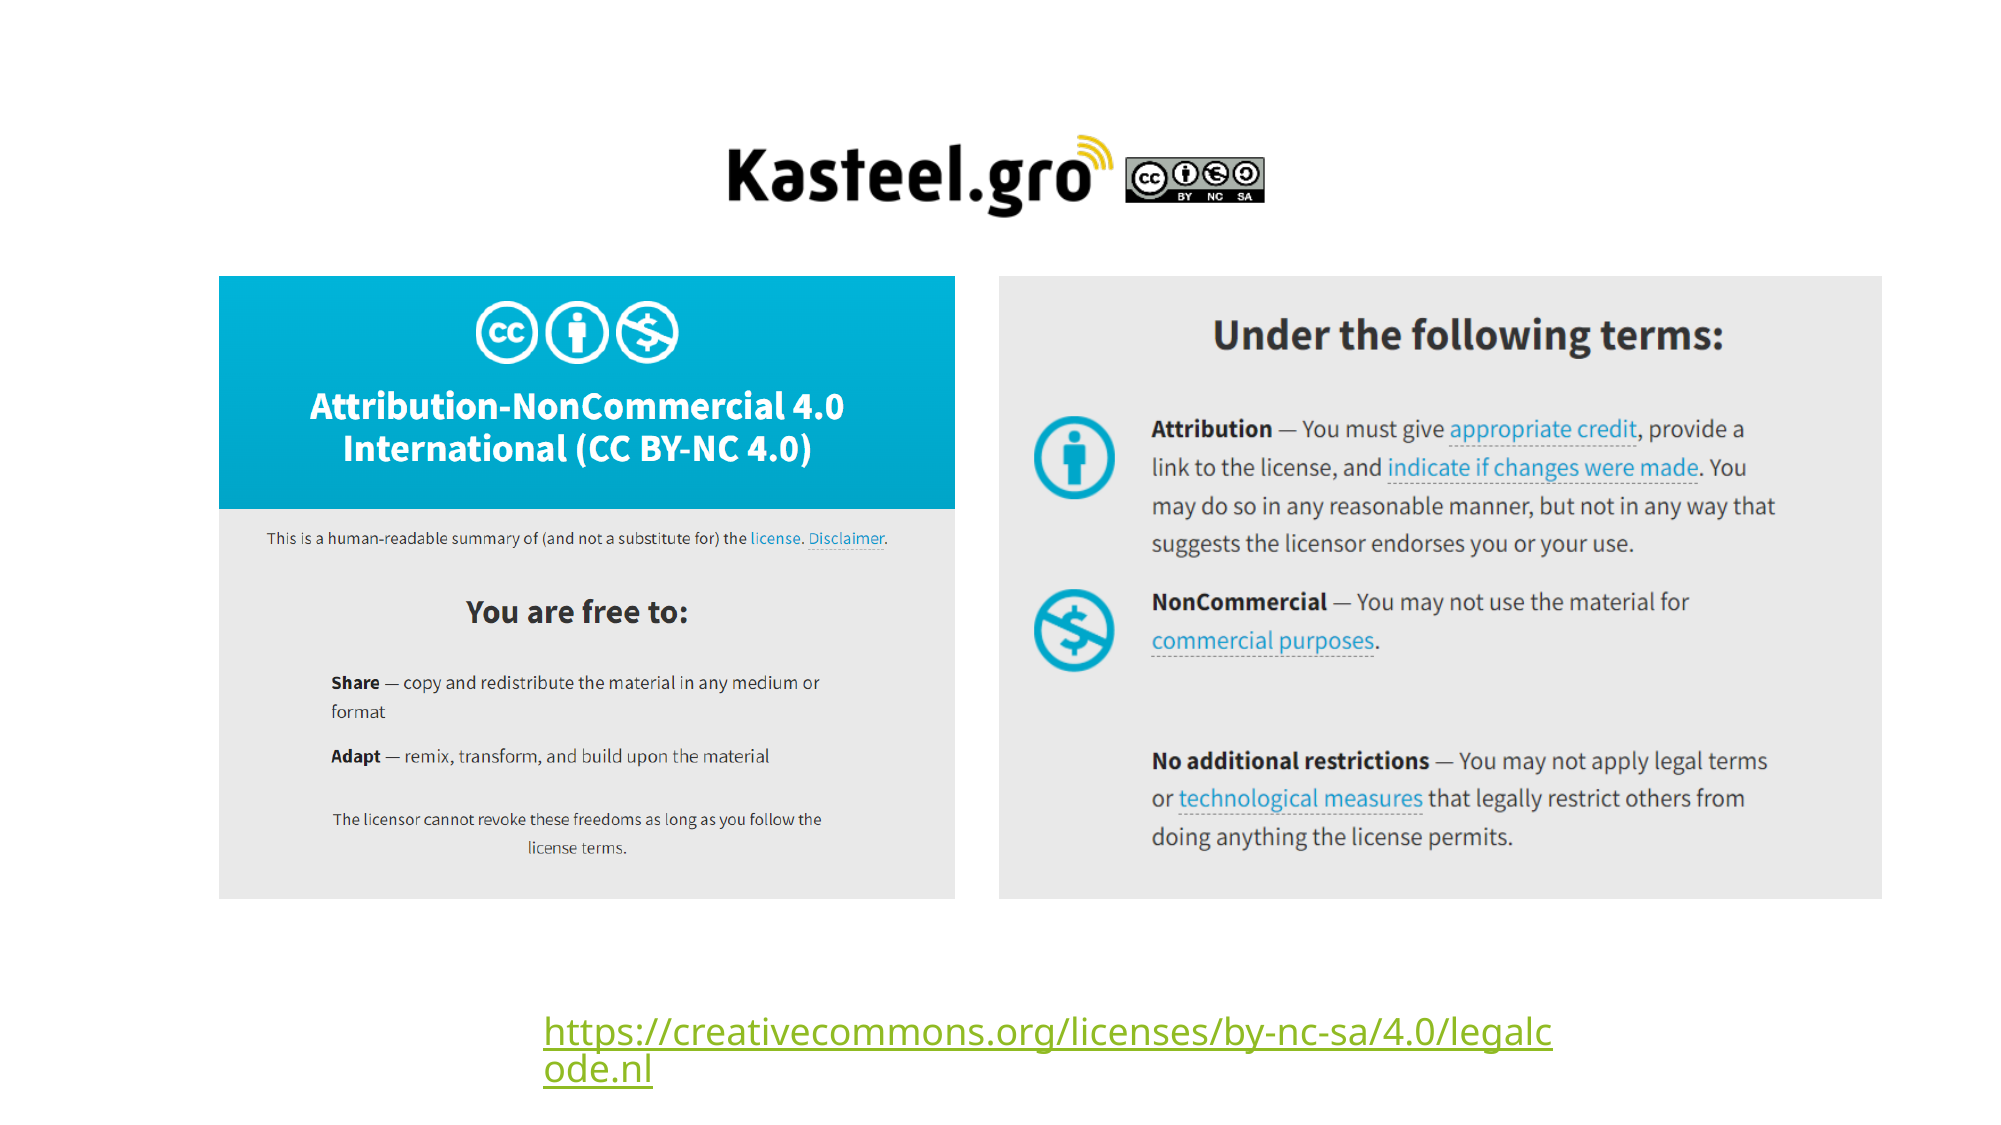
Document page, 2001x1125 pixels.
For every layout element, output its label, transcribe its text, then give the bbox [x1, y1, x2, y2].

picture [718, 124, 1282, 220]
picture [999, 275, 1882, 899]
picture [219, 275, 956, 899]
text_box https://creativecommons.org/licenses/by-nc-sa/4.0/legalcode.nl [528, 1000, 1570, 1112]
